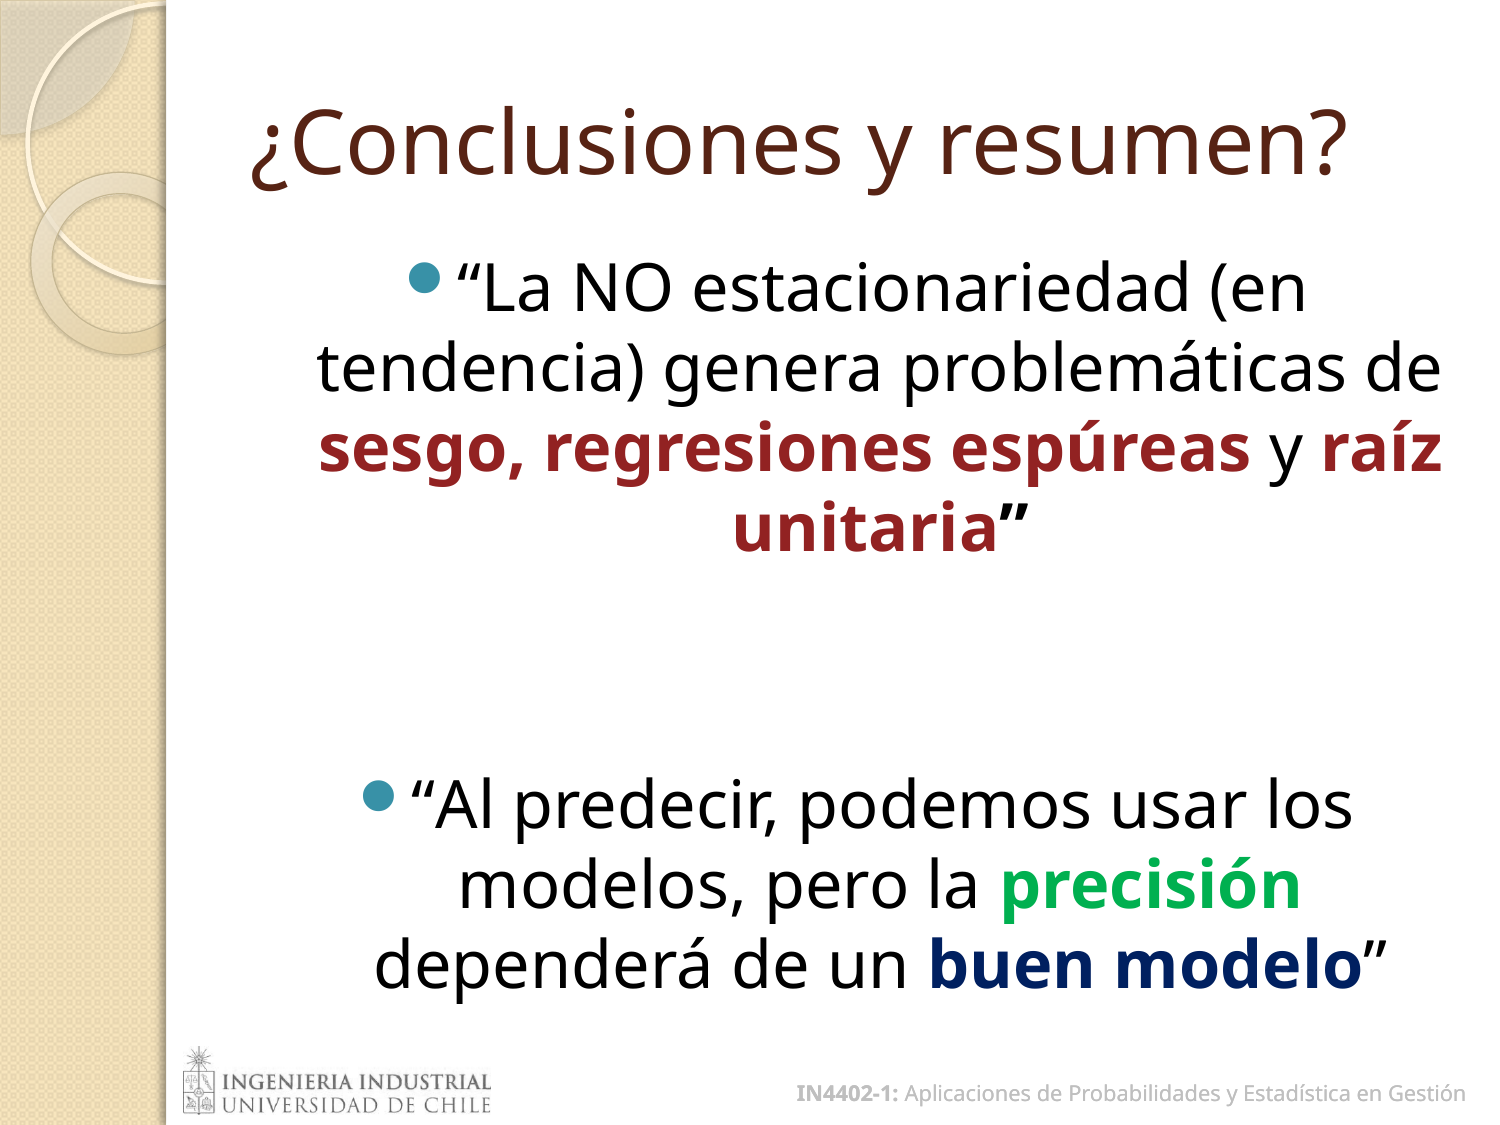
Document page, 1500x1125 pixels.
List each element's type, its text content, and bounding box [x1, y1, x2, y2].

text_box IN4402-1: Aplicaciones de Probabilidades y Estadística en Gestión [750, 1072, 1483, 1114]
title ¿Conclusiones y resumen? [235, 45, 1466, 233]
list “La NO estacionariedad (en tendencia) genera problemáticas de sesgo, regresiones espúreas y raíz unitaria” “Al predecir, podemos usar los modelos, pero la precisión dependerá de un buen modelo” [235, 237, 1466, 1025]
picture [183, 1046, 491, 1115]
